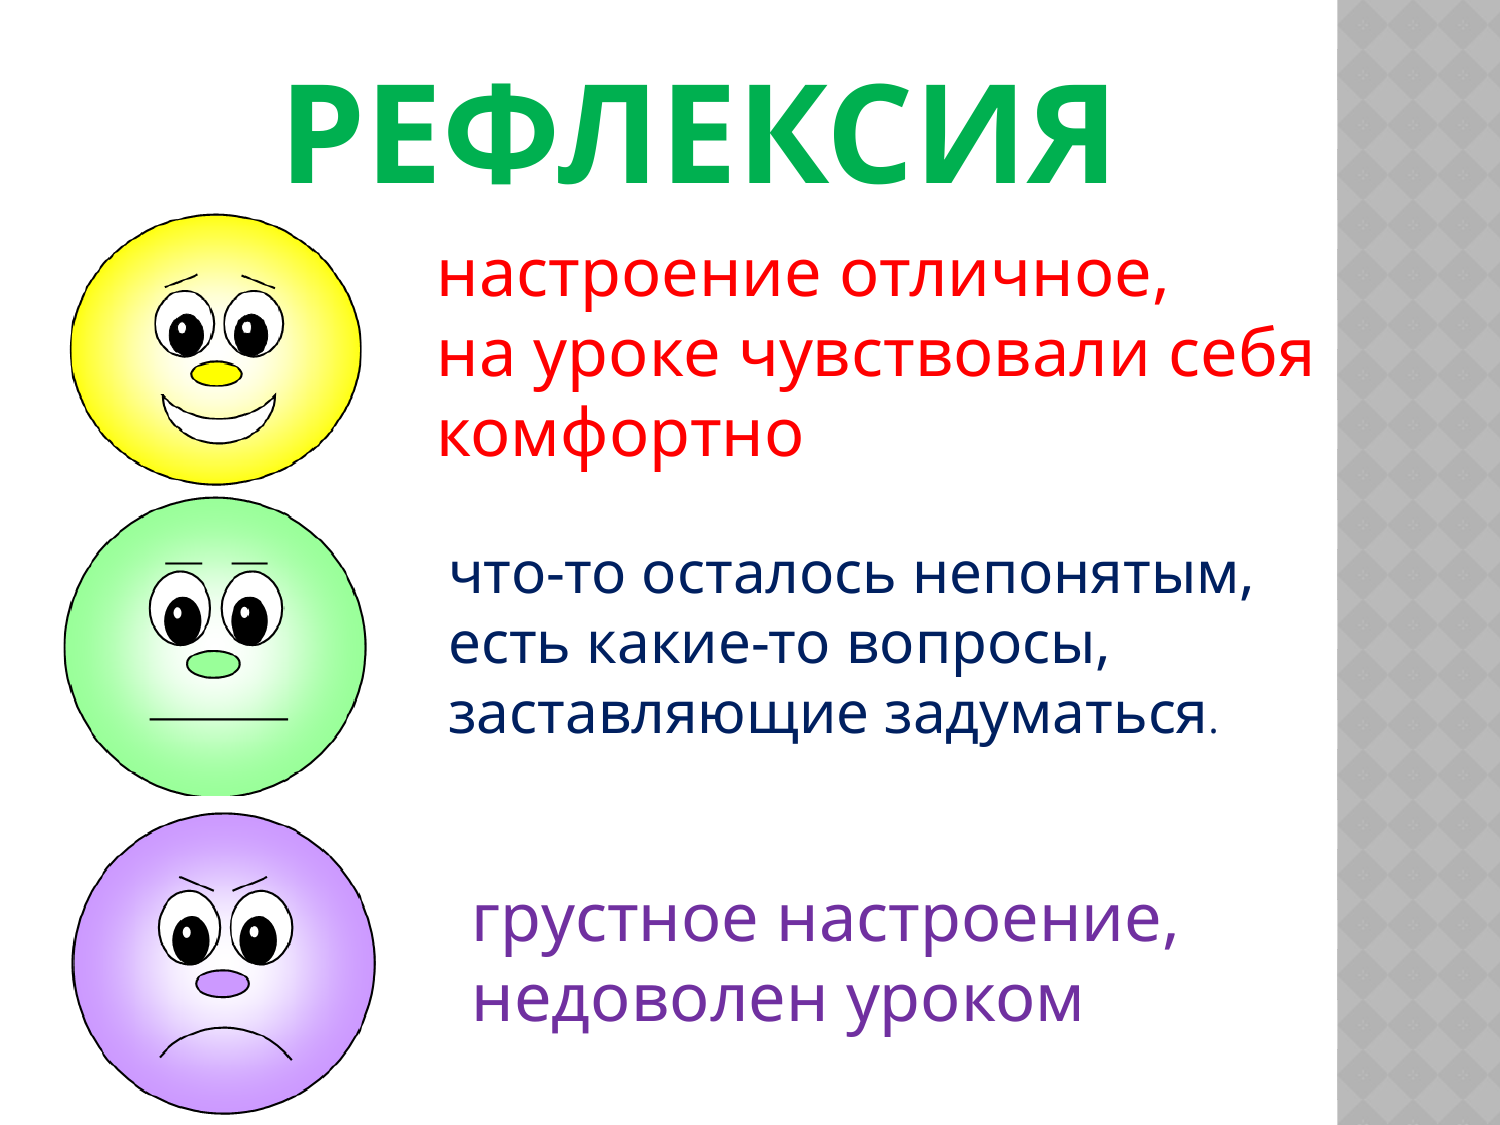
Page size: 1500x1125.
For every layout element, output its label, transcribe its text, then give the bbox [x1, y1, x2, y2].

text_box грустное настроение, недоволен уроком [457, 867, 1289, 1042]
picture [58, 198, 376, 494]
picture [70, 796, 394, 1125]
text_box настроение отличное, на уроке чувствовали себя комфортно [421, 222, 1500, 478]
text_box что-то осталось непонятым, есть какие-то вопросы, заставляющие задуматься. [433, 527, 1477, 753]
title Рефлексия [105, 23, 1293, 211]
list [34, 479, 376, 802]
